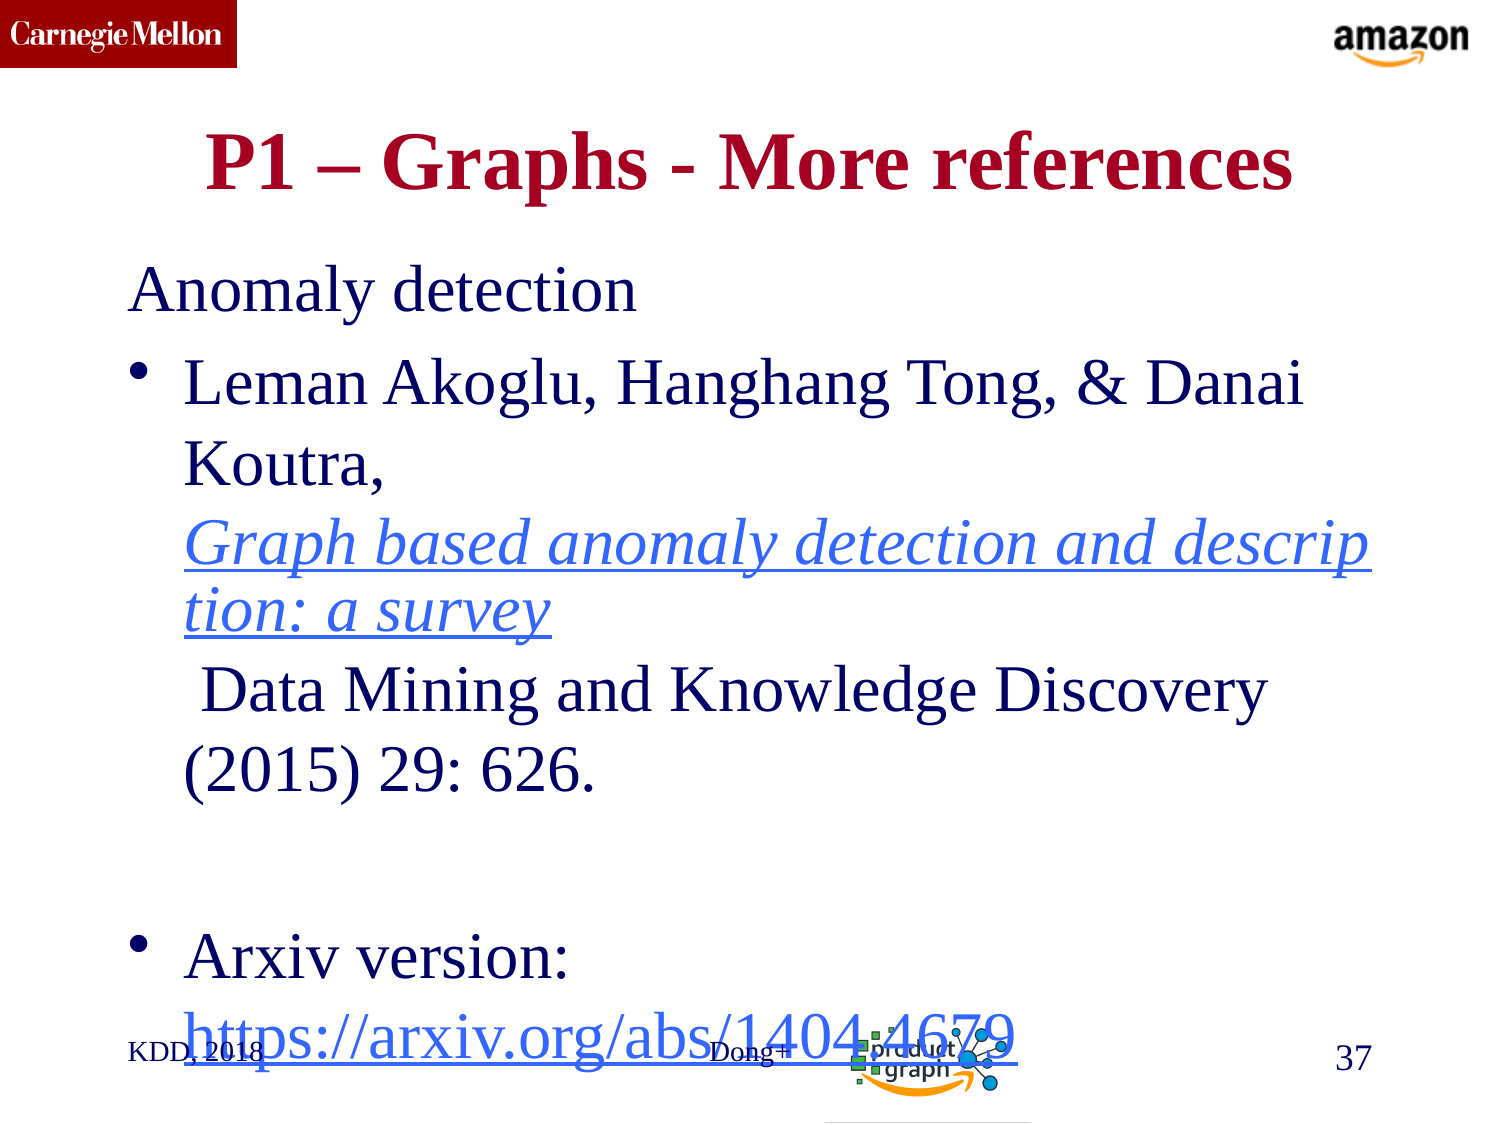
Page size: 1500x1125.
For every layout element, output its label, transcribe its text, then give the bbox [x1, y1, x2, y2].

slide_number KDD, 2018 [112, 1024, 426, 1101]
title P1 – Graphs - More references [112, 99, 1388, 213]
footer Dong+ [512, 1024, 988, 1101]
slide_number 37 [1074, 1024, 1388, 1101]
list Anomaly detection Leman Akoglu, Hanghang Tong, & Danai Koutra, Graph based anomaly detection and description: a survey Data Mining and Knowledge Discovery (2015) 29: 626. Arxiv version: https://arxiv.org/abs/1404.4679 [112, 237, 1388, 1001]
picture [1322, 4, 1484, 88]
picture [0, 0, 237, 68]
